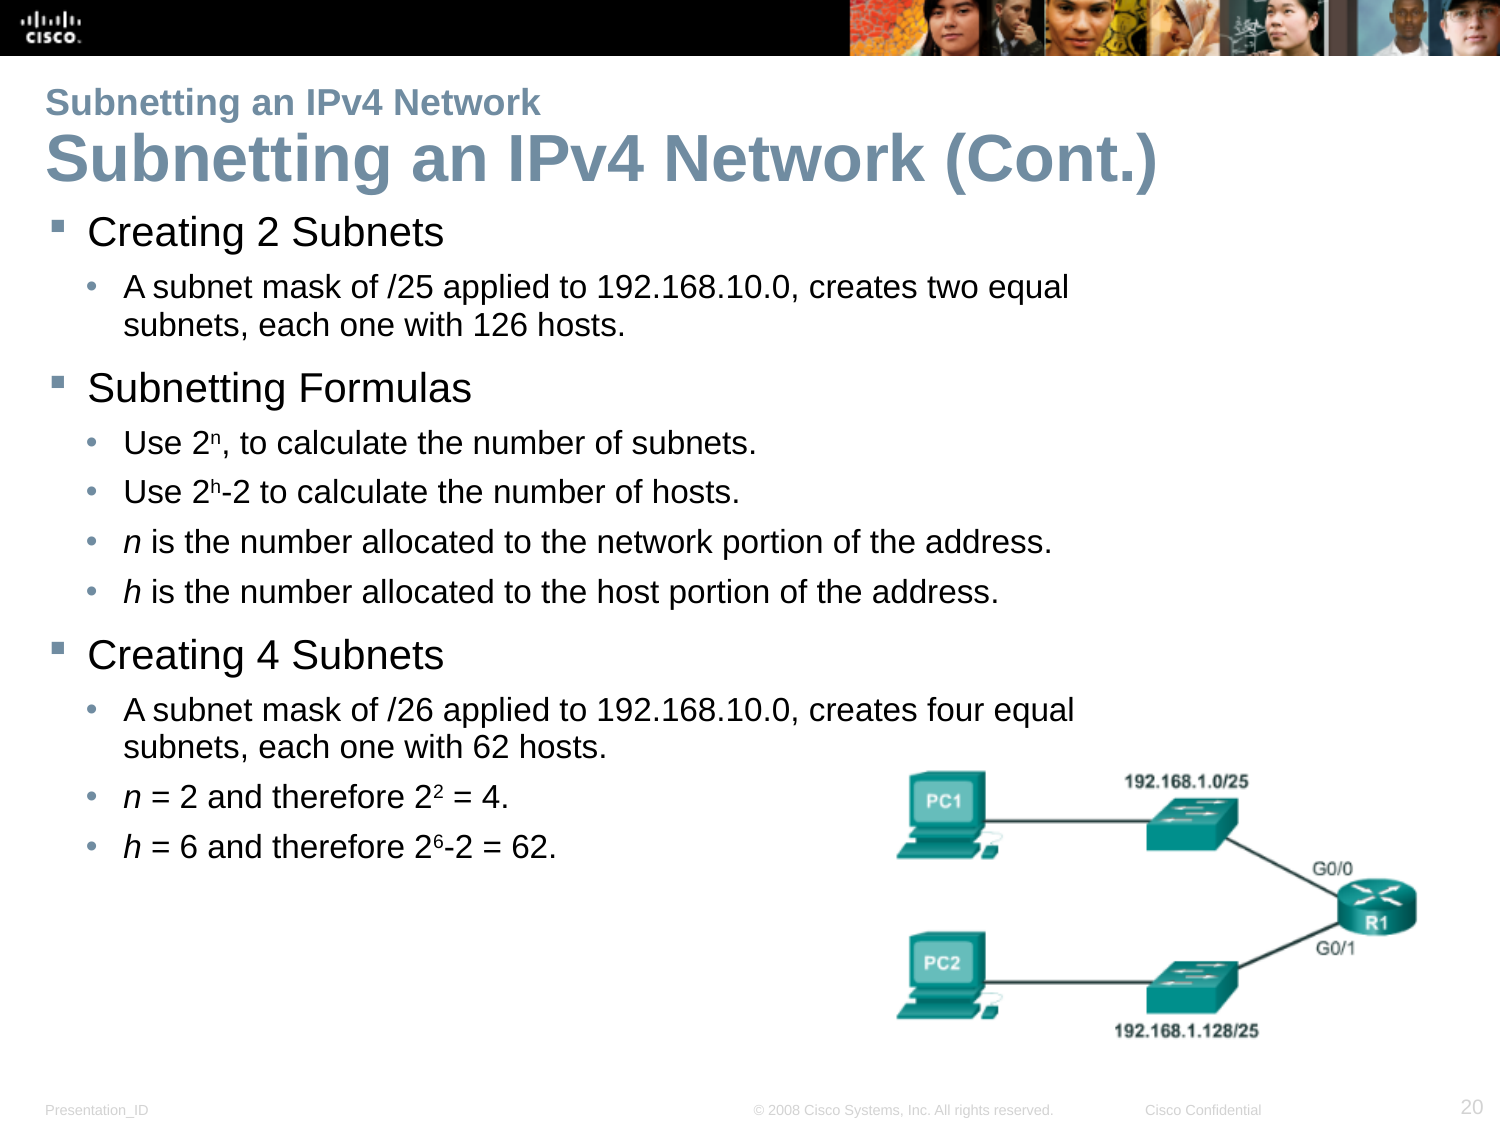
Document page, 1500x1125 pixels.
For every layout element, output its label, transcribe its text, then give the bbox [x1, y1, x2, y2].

picture [835, 752, 1472, 1078]
picture [0, 0, 1500, 56]
title Subnetting an IPv4 Network Subnetting an IPv4 Network (Cont.) [31, 64, 1471, 203]
list Creating 2 Subnets A subnet mask of /25 applied to 192.168.10.0, creates two equal subnets, each one with 126 hosts. Subnetting Formulas Use 2n, to calculate the number of subnets. Use 2h-2 to calculate the number of hosts. n is the number allocated to the network portion of the address. h is the number allocated to the host portion of the address. Creating 4 Subnets A subnet mask of /26 applied to 192.168.10.0, creates four equal subnets, each one with 62 hosts. n = 2 and therefore 22 = 4. h = 6 and therefore 26-2 = 62. [34, 202, 1157, 1038]
